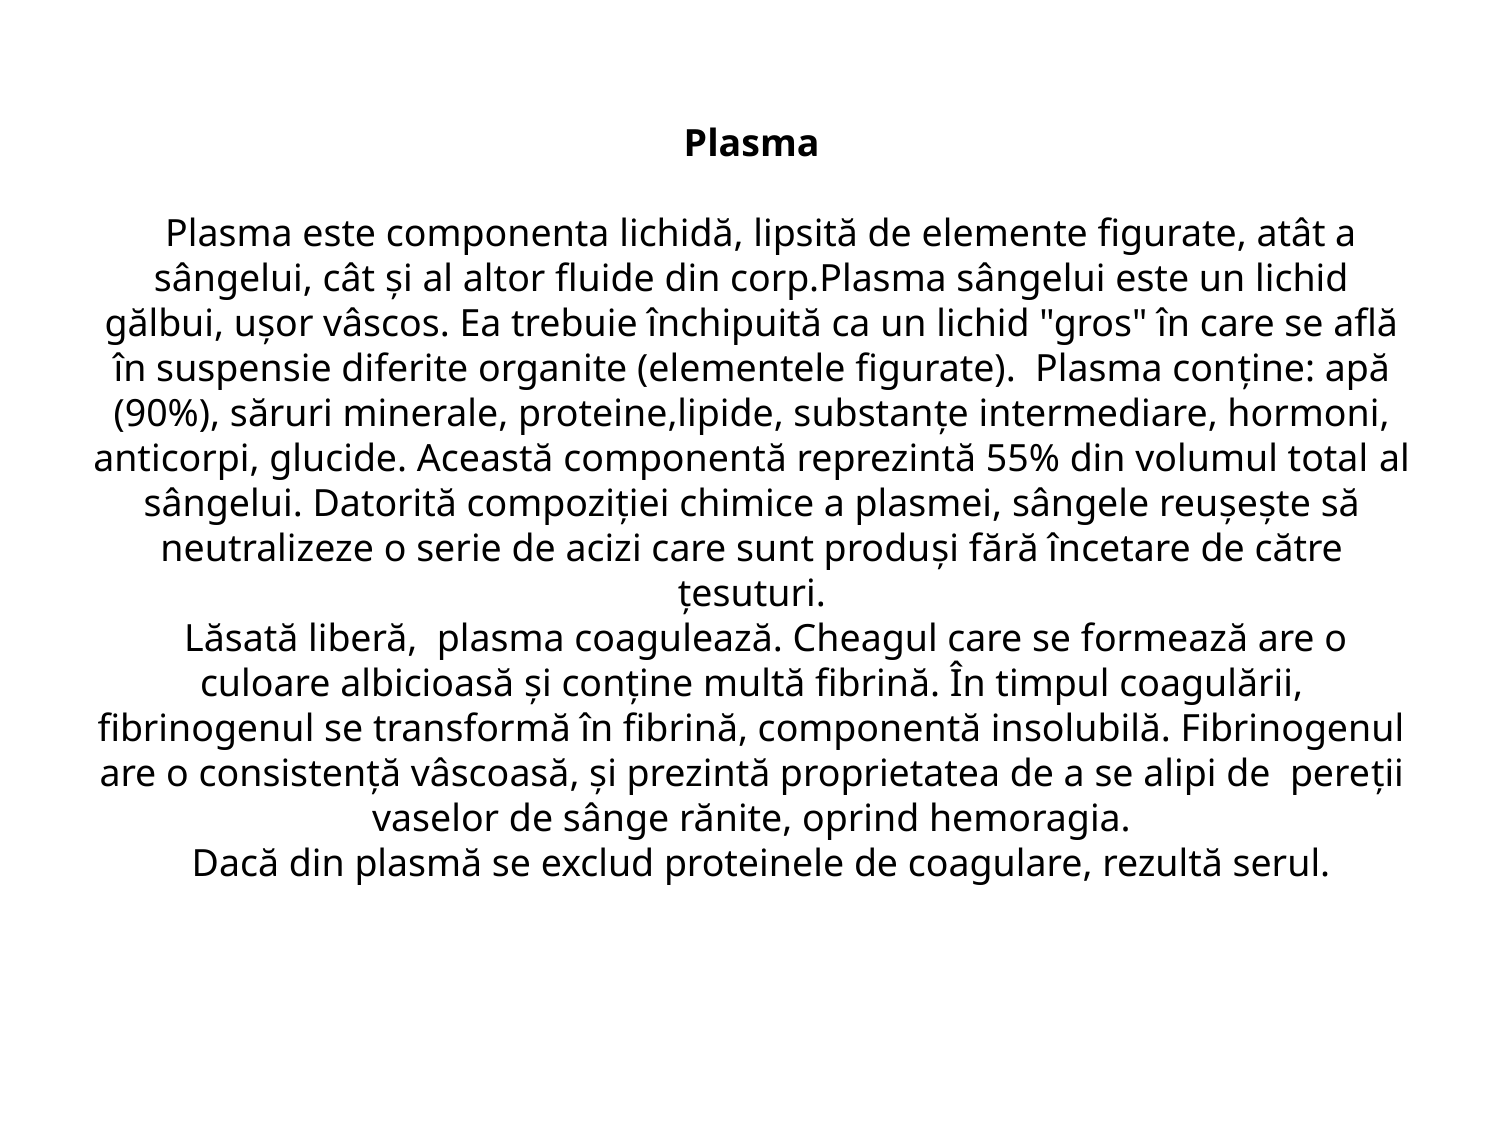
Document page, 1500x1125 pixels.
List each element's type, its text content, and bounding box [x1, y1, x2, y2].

title Plasma Plasma este componenta lichidă, lipsită de elemente figurate, atât a sângelui, cât şi al altor fluide din corp.Plasma sângelui este un lichid gălbui, uşor vâscos. Ea trebuie închipuită ca un lichid "gros" în care se află în suspensie diferite organite (elementele figurate). Plasma conţine: apă (90%), săruri minerale, proteine,lipide, substanţe intermediare, hormoni, anticorpi, glucide. Această componentă reprezintă 55% din volumul total al sângelui. Datorită compoziţiei chimice a plasmei, sângele reuşeşte să neutralizeze o serie de acizi care sunt produşi fără încetare de către ţesuturi. Lăsată liberă, plasma coagulează. Cheagul care se formează are o culoare albicioasă şi conţine multă fibrină. În timpul coagulării, fibrinogenul se transformă în fibrină, componentă insolubilă. Fibrinogenul are o consistenţă vâscoasă, şi prezintă proprietatea de a se alipi de pereţii vaselor de sânge rănite, oprind hemoragia. Dacă din plasmă se exclud proteinele de coagulare, rezultă serul. [76, 66, 1428, 1092]
